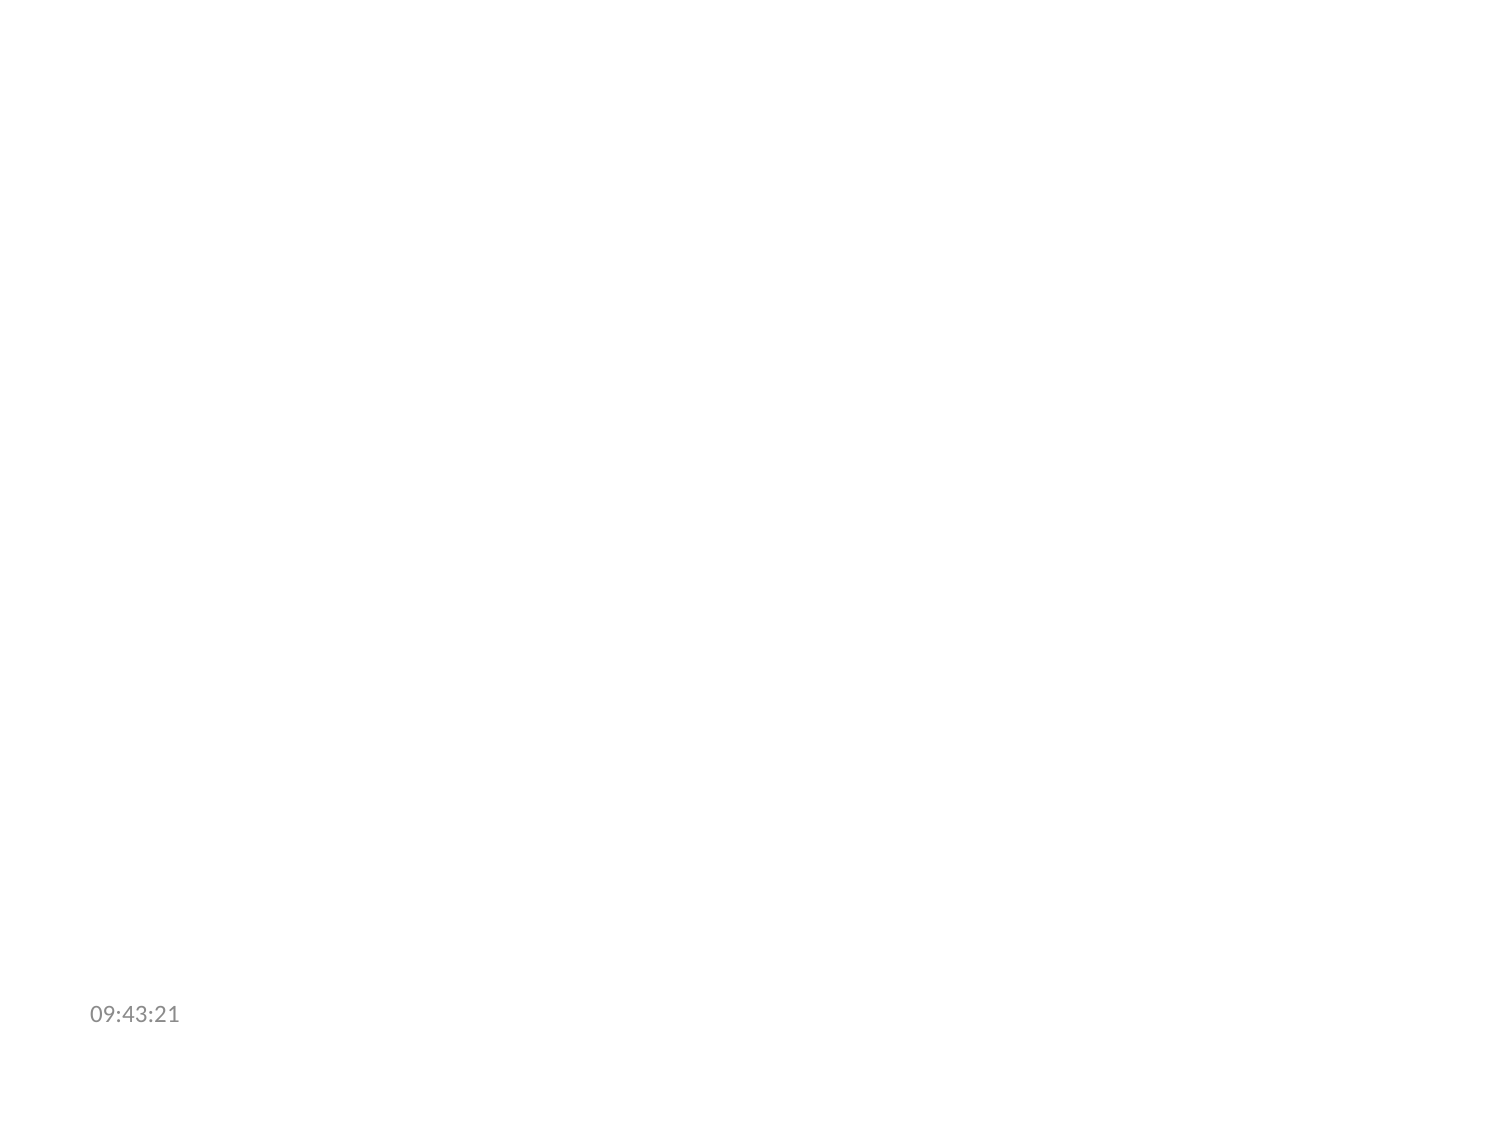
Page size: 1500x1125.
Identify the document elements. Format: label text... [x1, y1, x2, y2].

text_box 15:35:09 [75, 982, 425, 1043]
